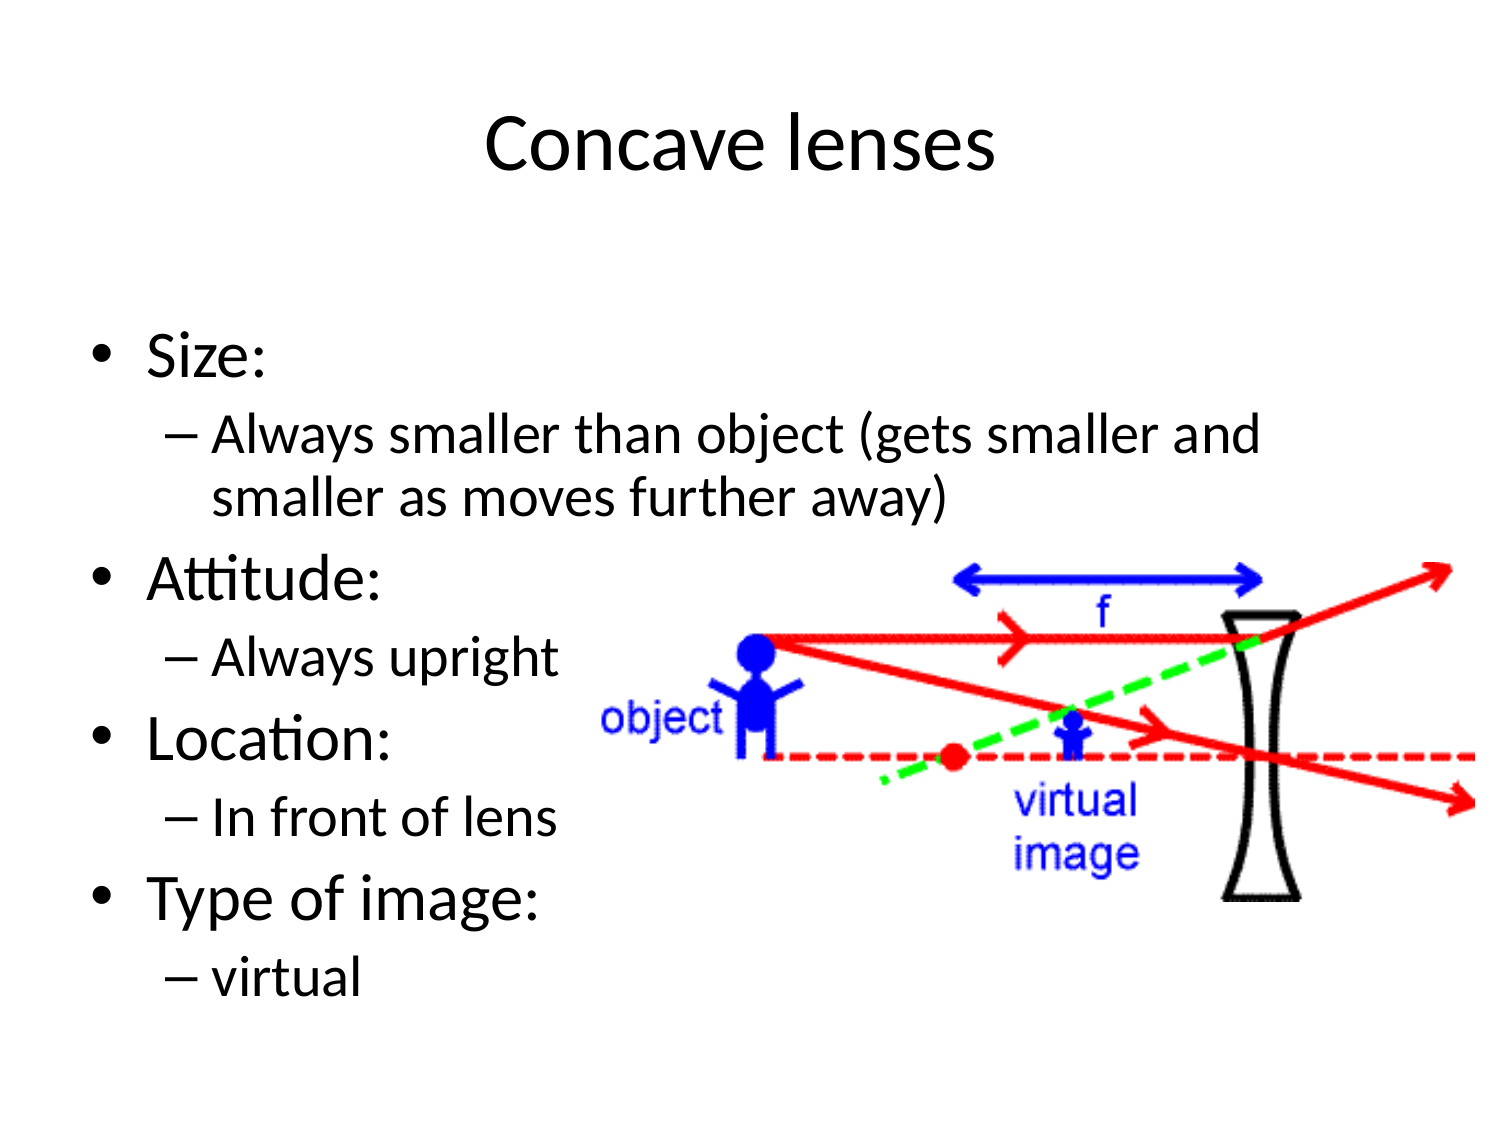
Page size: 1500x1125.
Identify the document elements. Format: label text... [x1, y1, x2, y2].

title Concave lenses [74, 87, 1426, 288]
picture [599, 562, 1476, 902]
list Size: Always smaller than object (gets smaller and smaller as moves further away) Attitude: Always upright Location: In front of lens Type of image: virtual [74, 312, 1426, 1006]
